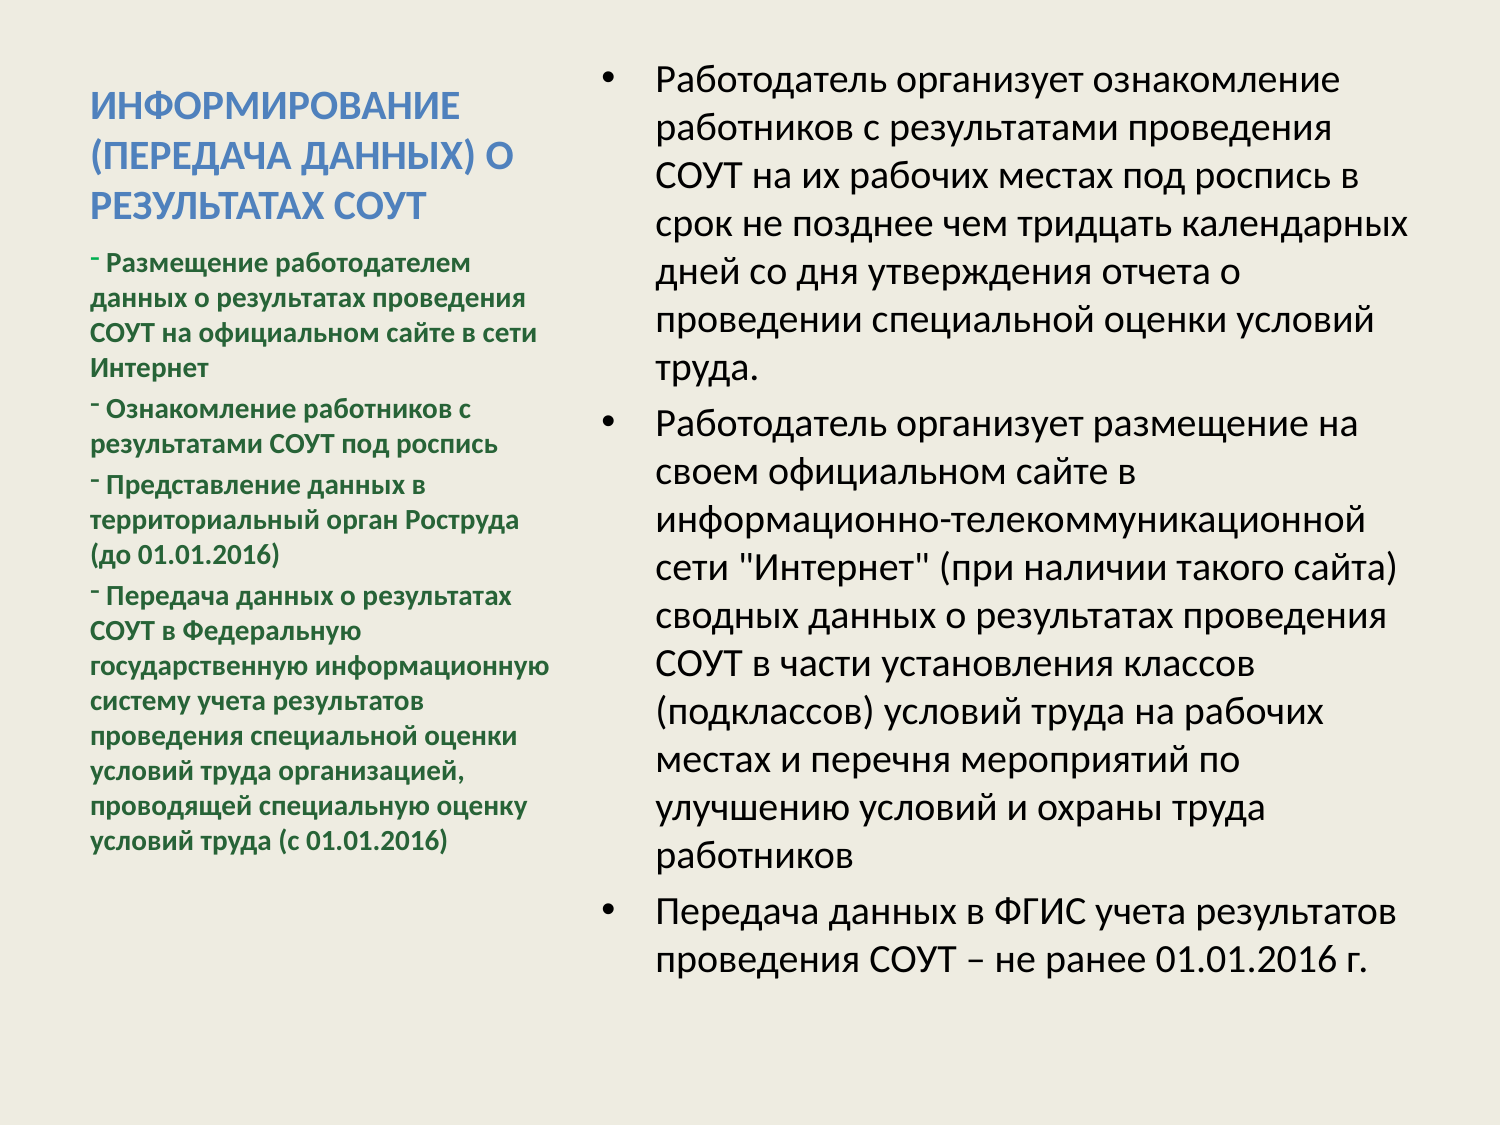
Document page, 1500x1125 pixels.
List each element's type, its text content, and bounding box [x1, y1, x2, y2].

list Размещение работодателем данных о результатах проведения СОУТ на официальном сайте в сети Интернет Ознакомление работников с результатами СОУТ под роспись Представление данных в территориальный орган Роструда (до 01.01.2016) Передача данных о результатах СОУТ в Федеральную государственную информационную систему учета результатов проведения специальной оценки условий труда организацией, проводящей специальную оценку условий труда (с 01.01.2016) [75, 235, 569, 1005]
title ИНФОРМИРОВАНИЕ (ПЕРЕДАЧА ДАННЫХ) О РЕЗУЛЬТАТАХ СОУТ [75, 44, 569, 235]
list Работодатель организует ознакомление работников с результатами проведения СОУТ на их рабочих местах под роспись в срок не позднее чем тридцать календарных дней со дня утверждения отчета о проведении специальной оценки условий труда. Работодатель организует размещение на своем официальном сайте в информационно-телекоммуникационной сети "Интернет" (при наличии такого сайта) сводных данных о результатах проведения СОУТ в части установления классов (подклассов) условий труда на рабочих местах и перечня мероприятий по улучшению условий и охраны труда работников Передача данных в ФГИС учета результатов проведения СОУТ – не ранее 01.01.2016 г. [586, 44, 1425, 1005]
